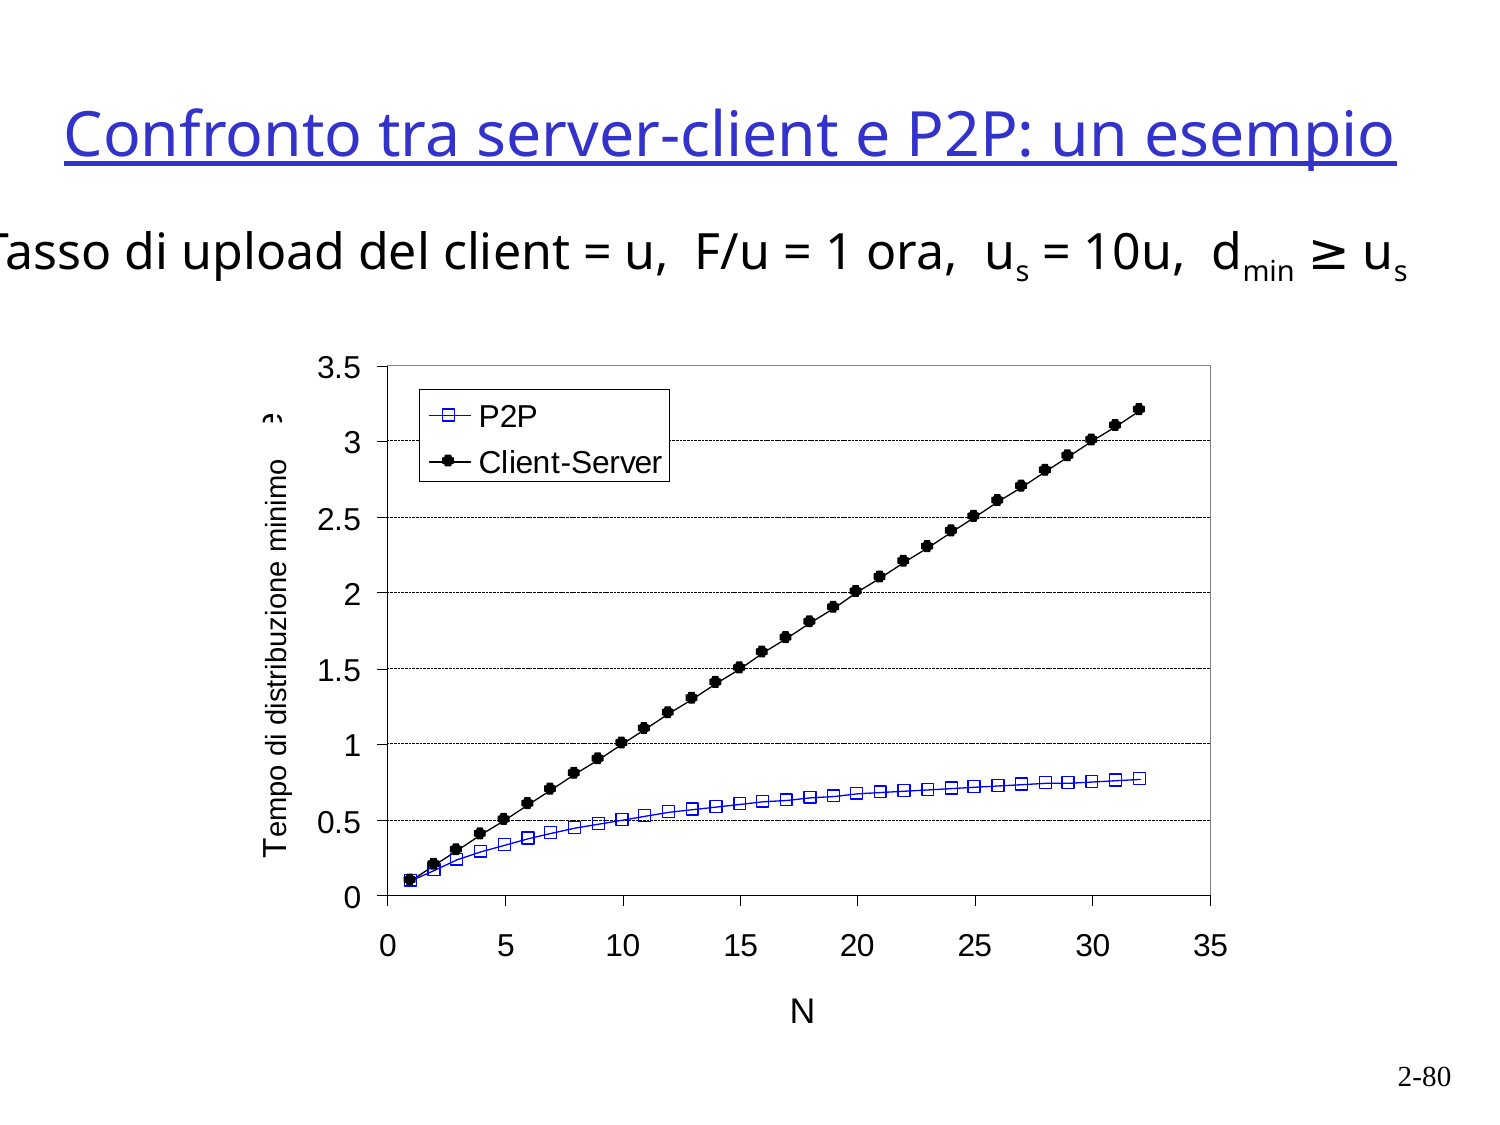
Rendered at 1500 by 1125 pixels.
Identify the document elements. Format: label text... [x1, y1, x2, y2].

text_box Confronto tra server-client e P2P: un esempio [48, 37, 1447, 211]
slide_number 2-80 [1362, 1049, 1467, 1125]
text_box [234, 317, 1309, 1050]
text_box Tasso di upload del client = u, F/u = 1 ora, us = 10u, dmin ≥ us [0, 211, 1500, 295]
